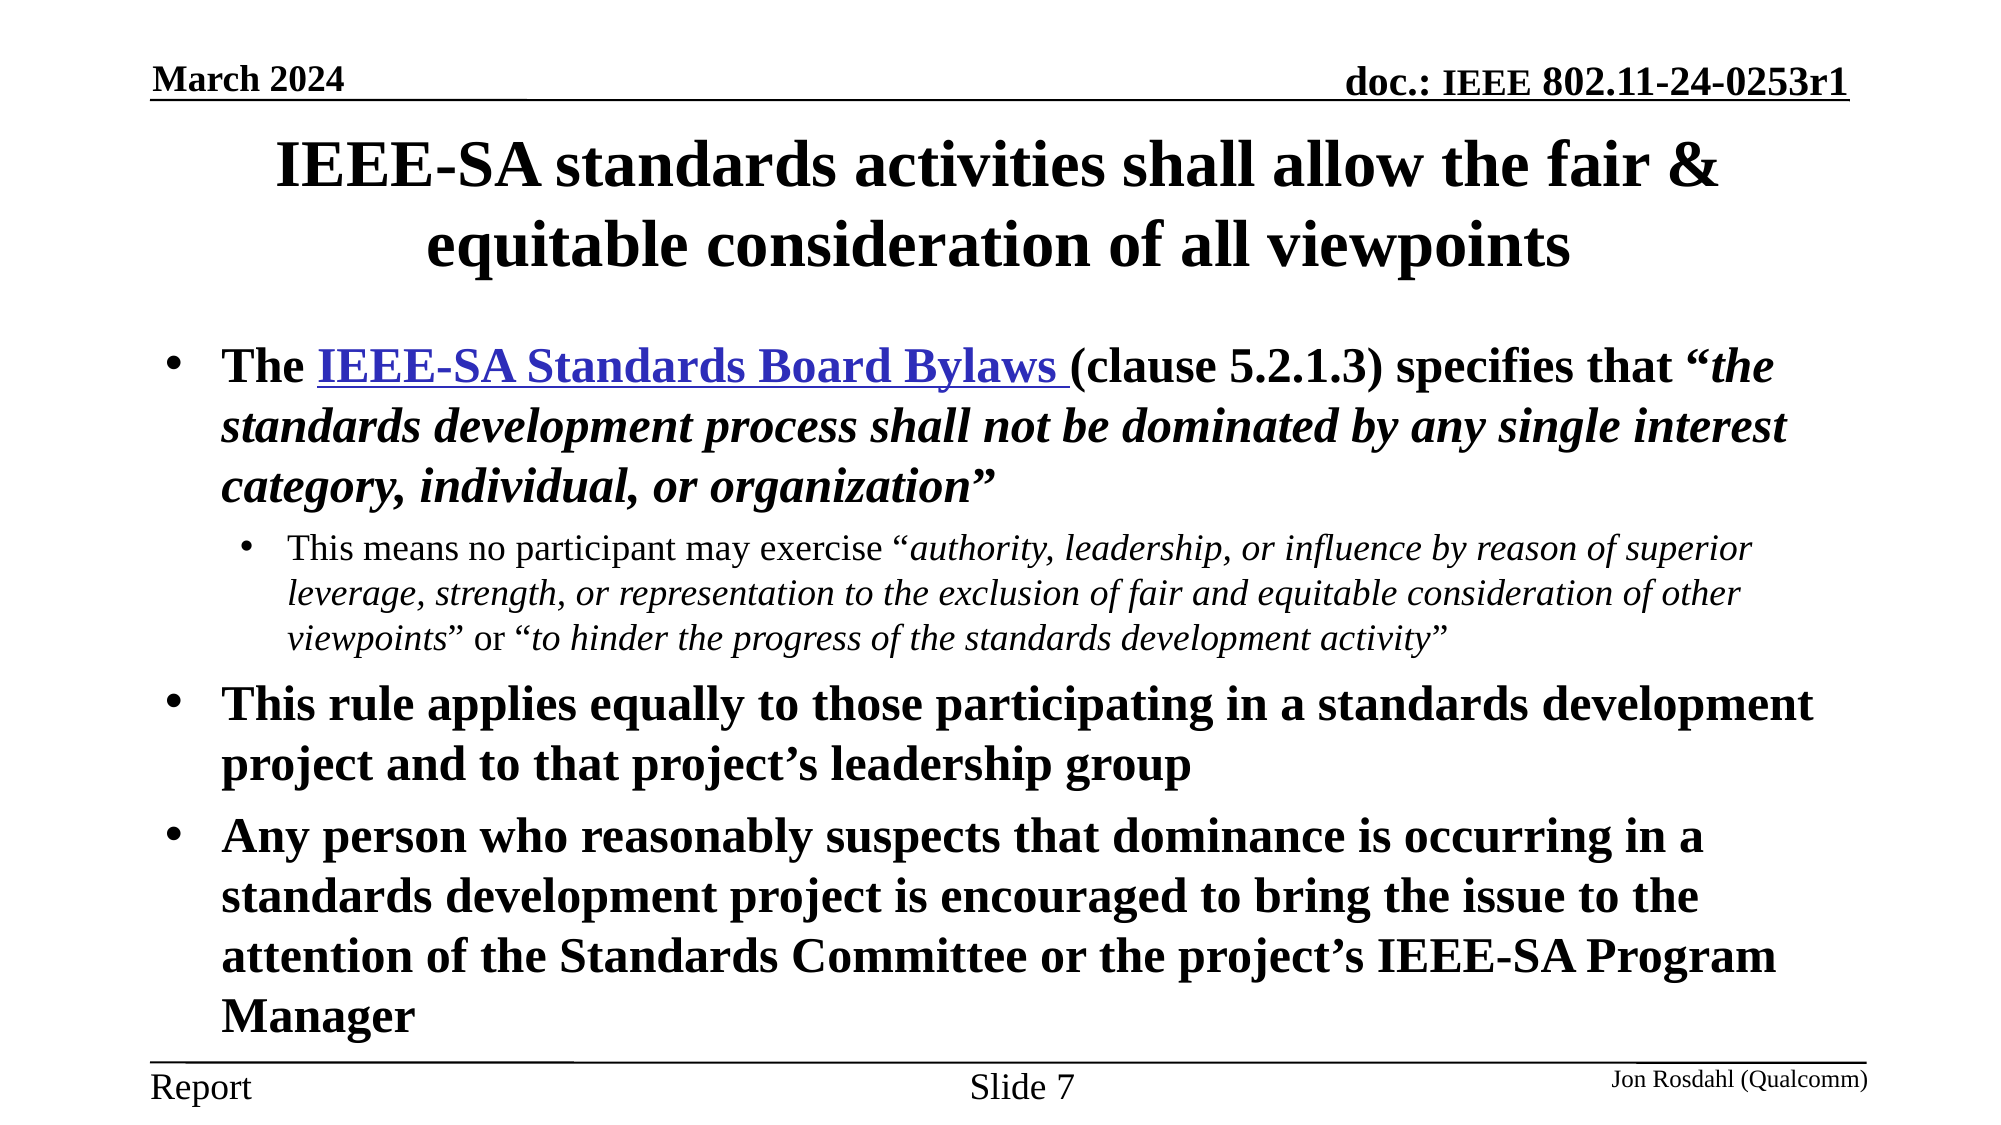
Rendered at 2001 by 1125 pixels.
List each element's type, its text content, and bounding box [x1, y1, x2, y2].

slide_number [152, 54, 563, 100]
list The IEEE-SA Standards Board Bylaws (clause 5.2.1.3) specifies that “the standards development process shall not be dominated by any single interest category, individual, or organization” This means no participant may exercise “authority, leadership, or influence by reason of superior leverage, strength, or representation to the exclusion of fair and equitable consideration of other viewpoints” or “to hinder the progress of the standards development activity” This rule applies equally to those participating in a standards development project and to that project’s leadership group Any person who reasonably suspects that dominance is occurring in a standards development project is encouraged to bring the issue to the attention of the Standards Committee or the project’s IEEE-SA Program Manager [149, 324, 1850, 1000]
footer Jon Rosdahl (Qualcomm) [1171, 1061, 1869, 1093]
title IEEE-SA standards activities shall allow the fair & equitable consideration of all viewpoints [149, 112, 1850, 288]
slide_number Slide 7 [950, 1061, 1095, 1125]
